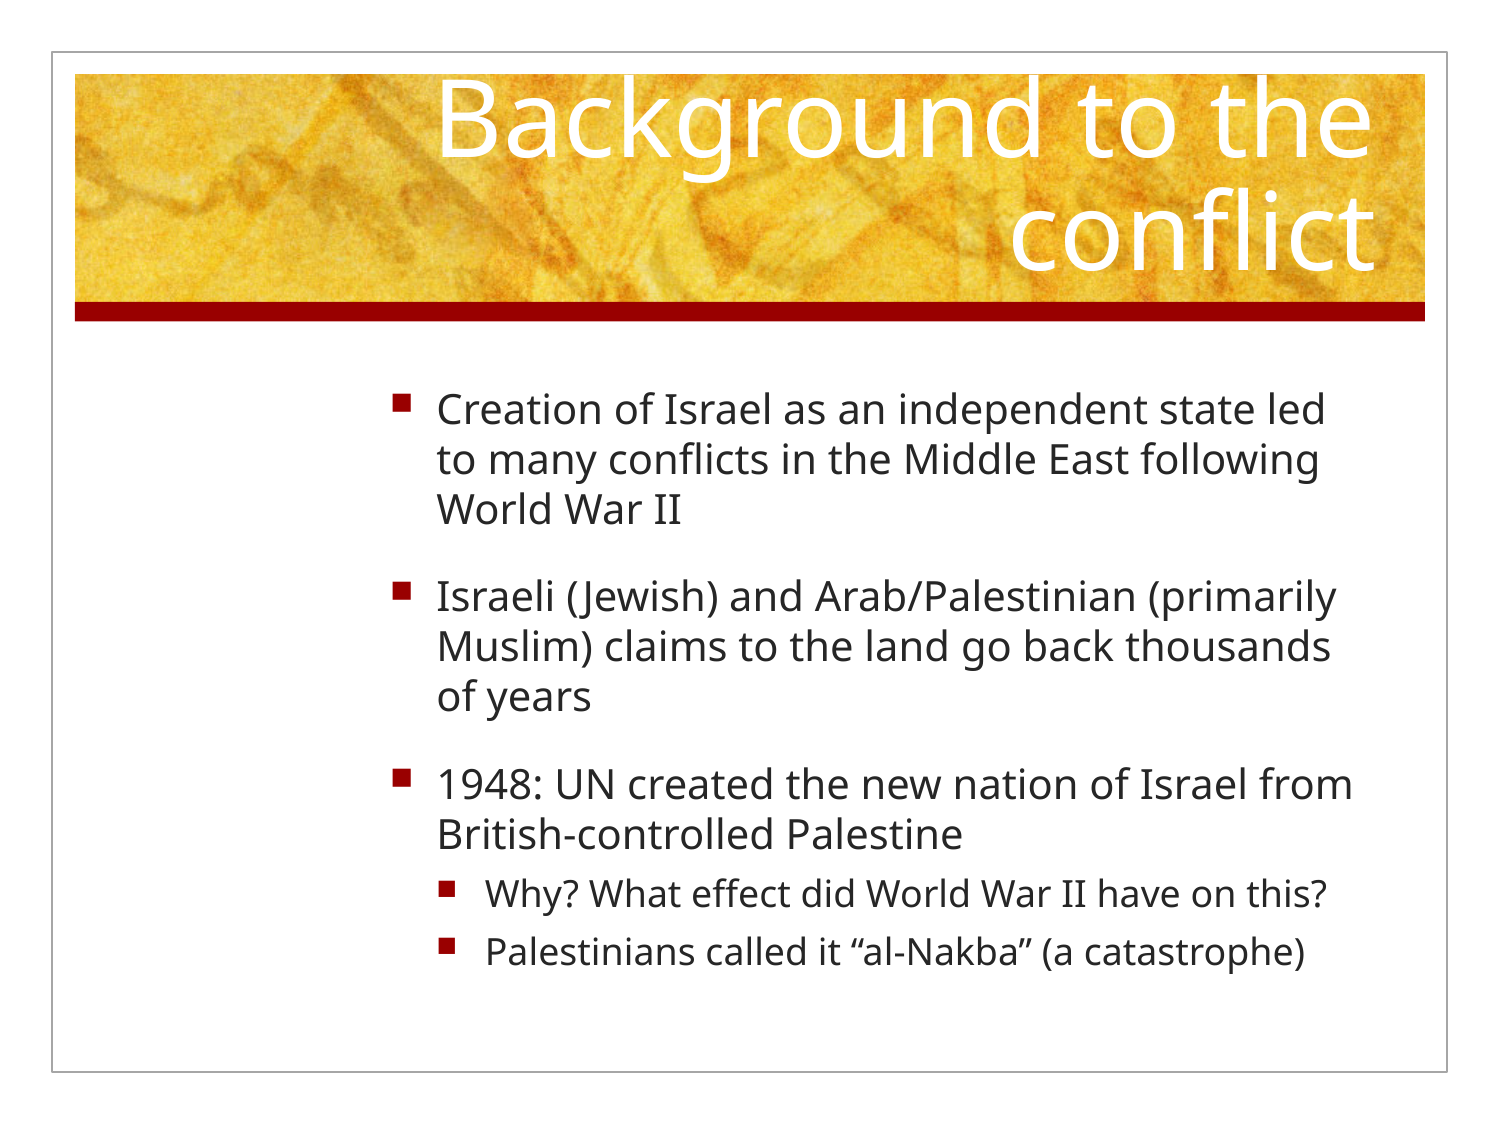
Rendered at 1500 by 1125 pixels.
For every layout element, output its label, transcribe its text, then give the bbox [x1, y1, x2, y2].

list Creation of Israel as an independent state led to many conflicts in the Middle East following World War II Israeli (Jewish) and Arab/Palestinian (primarily Muslim) claims to the land go back thousands of years 1948: UN created the new nation of Israel from British-controlled Palestine Why? What effect did World War II have on this? Palestinians called it “al-Nakba” (a catastrophe) [375, 375, 1392, 1005]
picture [75, 74, 1425, 301]
title Background to the conflict [108, 74, 1392, 292]
